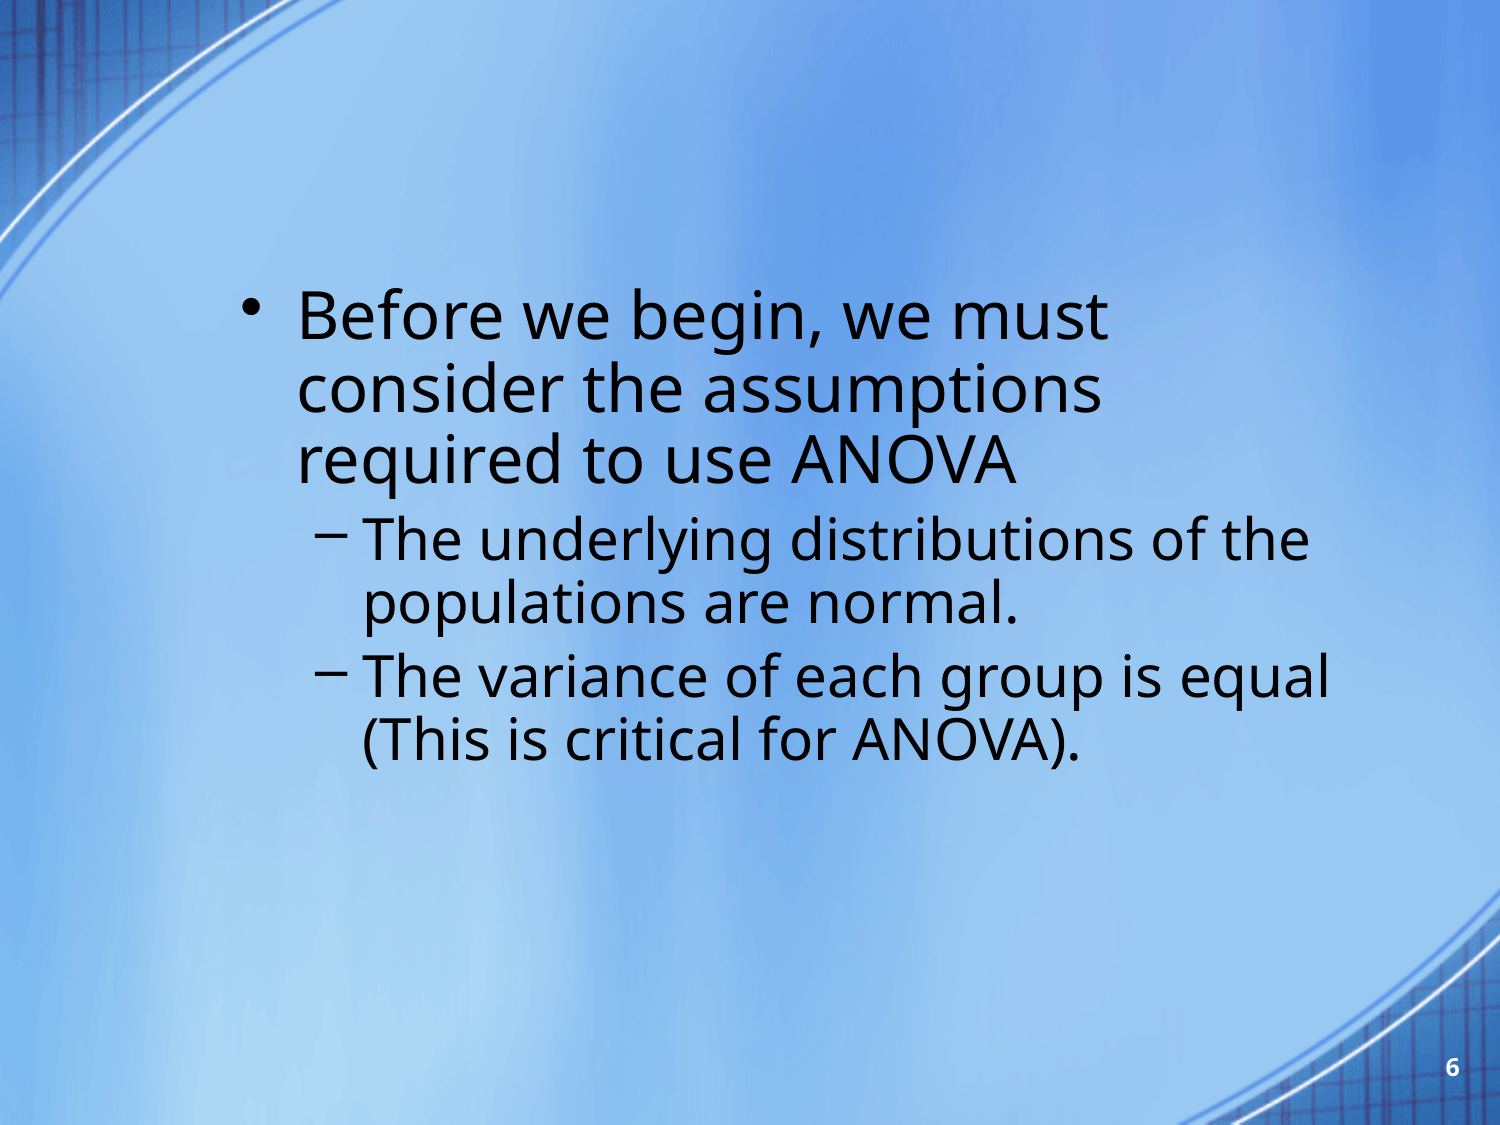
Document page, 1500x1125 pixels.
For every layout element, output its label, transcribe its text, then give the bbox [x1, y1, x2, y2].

slide_number 6 [1162, 1037, 1476, 1100]
picture [0, 0, 1500, 1125]
list Before we begin, we must consider the assumptions required to use ANOVA The underlying distributions of the populations are normal. The variance of each group is equal (This is critical for ANOVA). [224, 274, 1351, 976]
